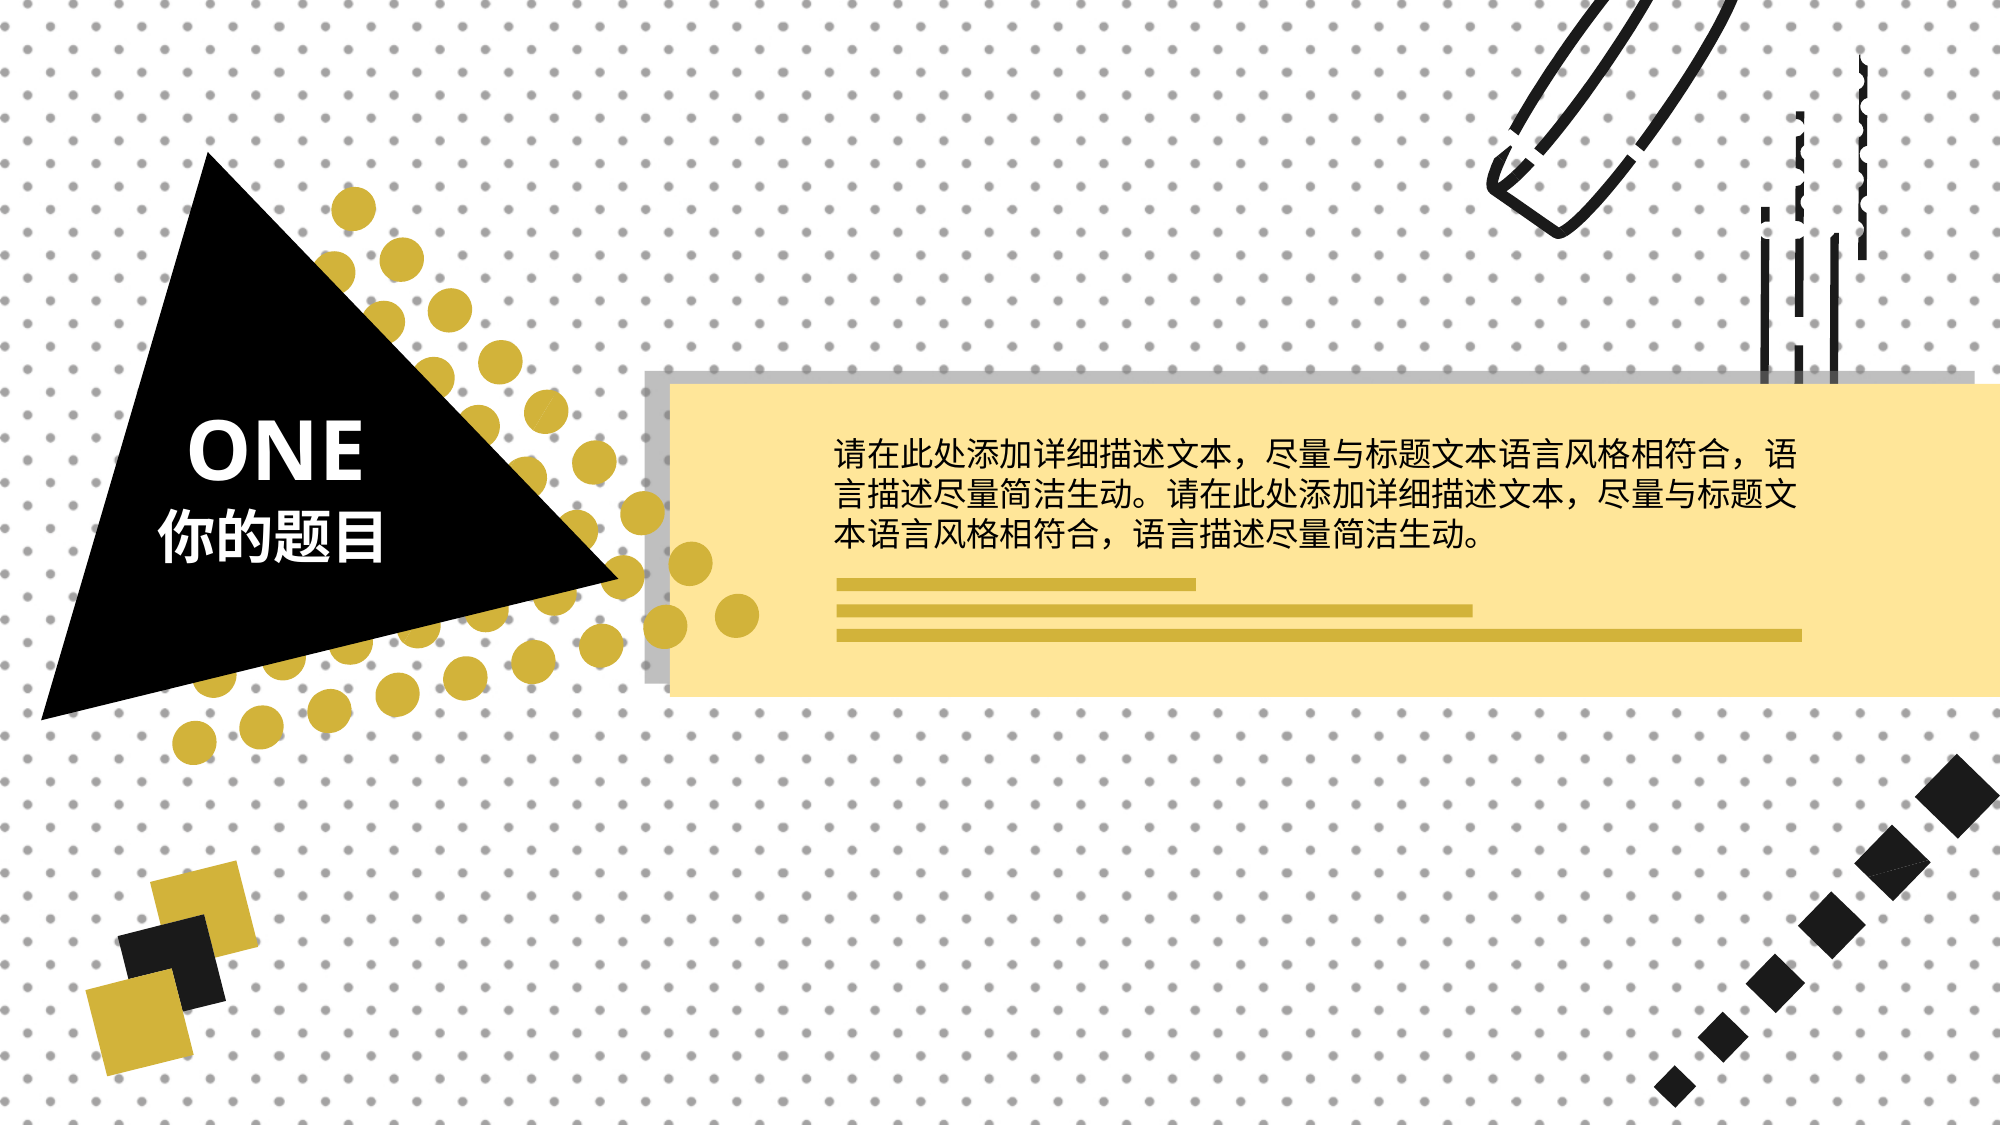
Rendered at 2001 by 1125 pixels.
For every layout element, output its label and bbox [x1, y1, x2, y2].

picture [1486, 0, 1744, 239]
text_box [760, 370, 2000, 697]
text_box [0, 144, 760, 765]
picture [108, 842, 235, 1094]
picture [1760, 54, 1868, 370]
picture [1653, 753, 2000, 1108]
picture [836, 578, 1802, 642]
